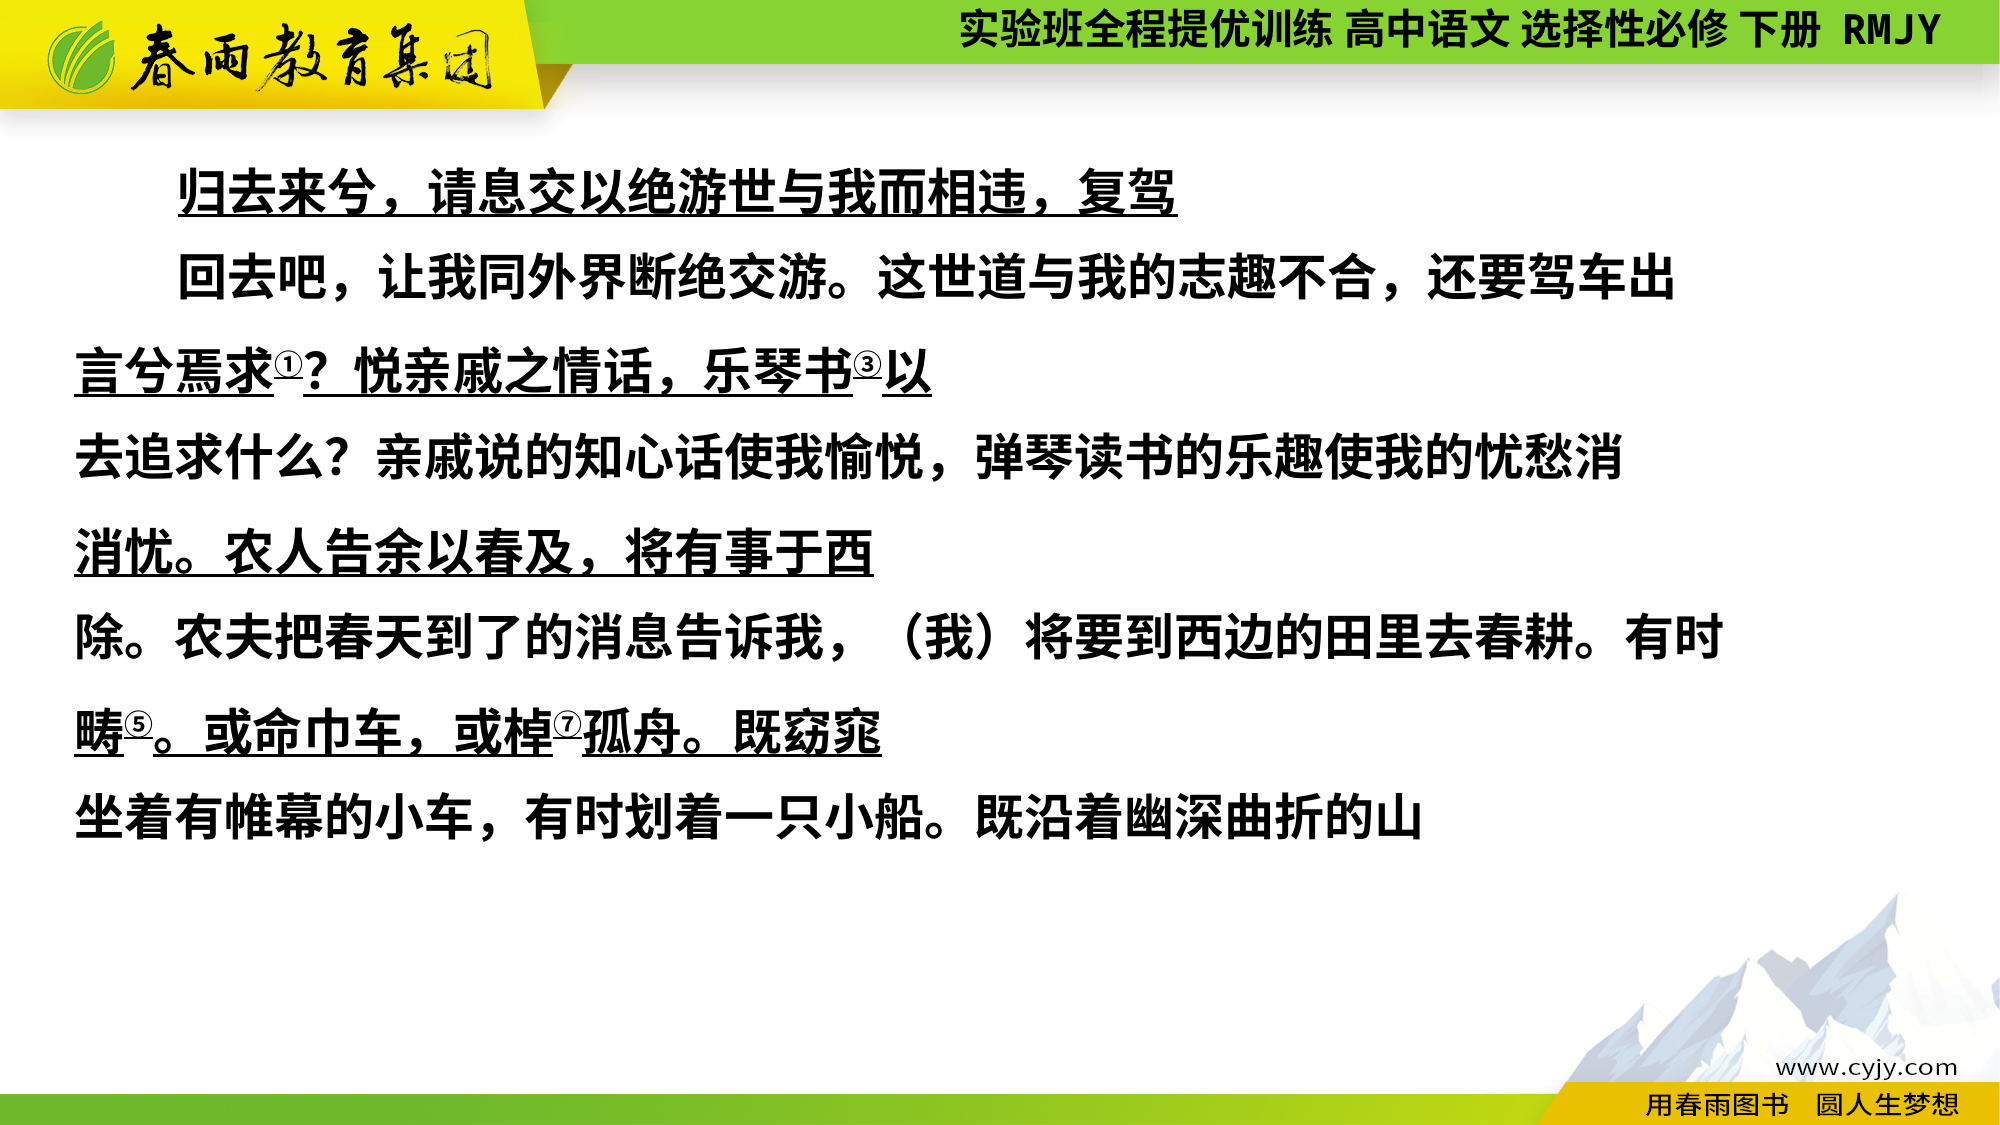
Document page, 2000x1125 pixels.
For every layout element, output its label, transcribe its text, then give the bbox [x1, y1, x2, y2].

picture [0, 0, 2000, 1125]
text_box 回去吧，让我同外界断绝交游。这世道与我的志趣不合，还要驾车出 去追求什么？亲戚说的知心话使我愉悦，弹琴读书的乐趣使我的忧愁消 除。农夫把春天到了的消息告诉我，（我）将要到西边的田里去春耕。有时 坐着有帷幕的小车，有时划着一只小船。既沿着幽深曲折的山 [59, 208, 1944, 853]
